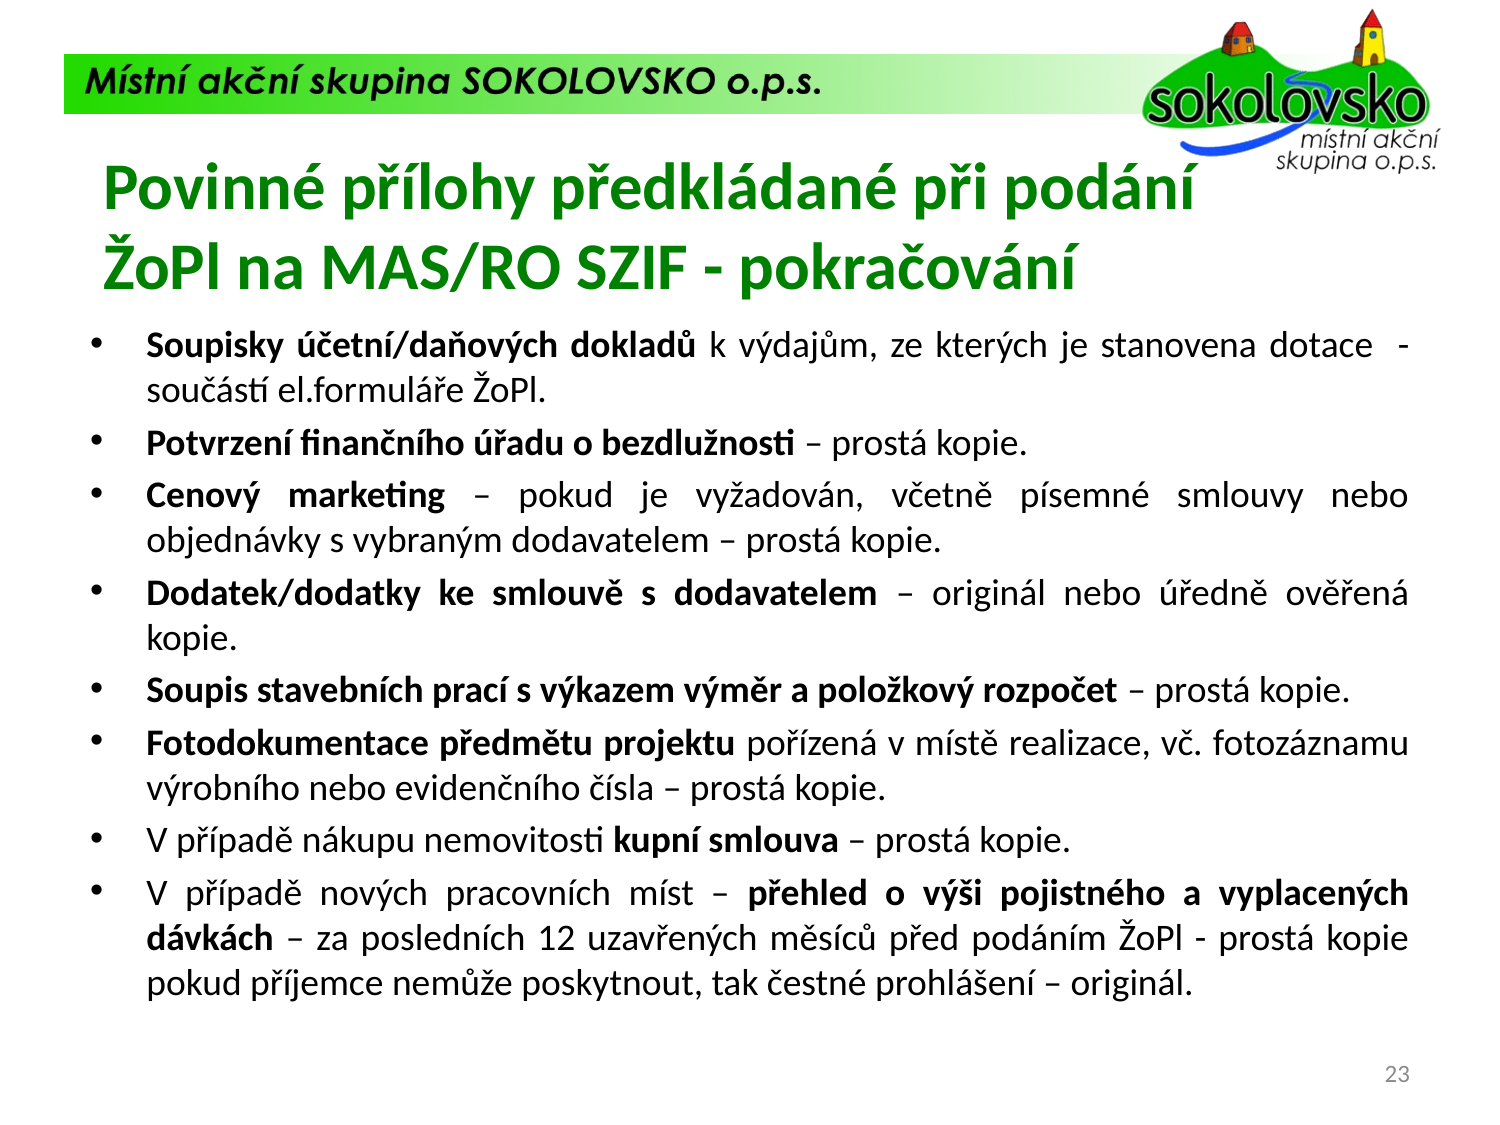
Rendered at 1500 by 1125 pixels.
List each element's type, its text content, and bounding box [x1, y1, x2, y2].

slide_number 23 [1074, 1042, 1425, 1103]
list Soupisky účetní/daňových dokladů k výdajům, ze kterých je stanovena dotace - součástí el.formuláře ŽoPl. Potvrzení finančního úřadu o bezdlužnosti – prostá kopie. Cenový marketing – pokud je vyžadován, včetně písemné smlouvy nebo objednávky s vybraným dodavatelem – prostá kopie. Dodatek/dodatky ke smlouvě s dodavatelem – originál nebo úředně ověřená kopie. Soupis stavebních prací s výkazem výměr a položkový rozpočet – prostá kopie. Fotodokumentace předmětu projektu pořízená v místě realizace, vč. fotozáznamu výrobního nebo evidenčního čísla – prostá kopie. V případě nákupu nemovitosti kupní smlouva – prostá kopie. V případě nových pracovních míst – přehled o výši pojistného a vyplacených dávkách – za posledních 12 uzavřených měsíců před podáním ŽoPl - prostá kopie pokud příjemce nemůže poskytnout, tak čestné prohlášení – originál. [75, 312, 1425, 1005]
picture [64, 0, 1455, 197]
text_box Povinné přílohy předkládané při podání ŽoPl na MAS/RO SZIF - pokračování [88, 135, 1317, 311]
